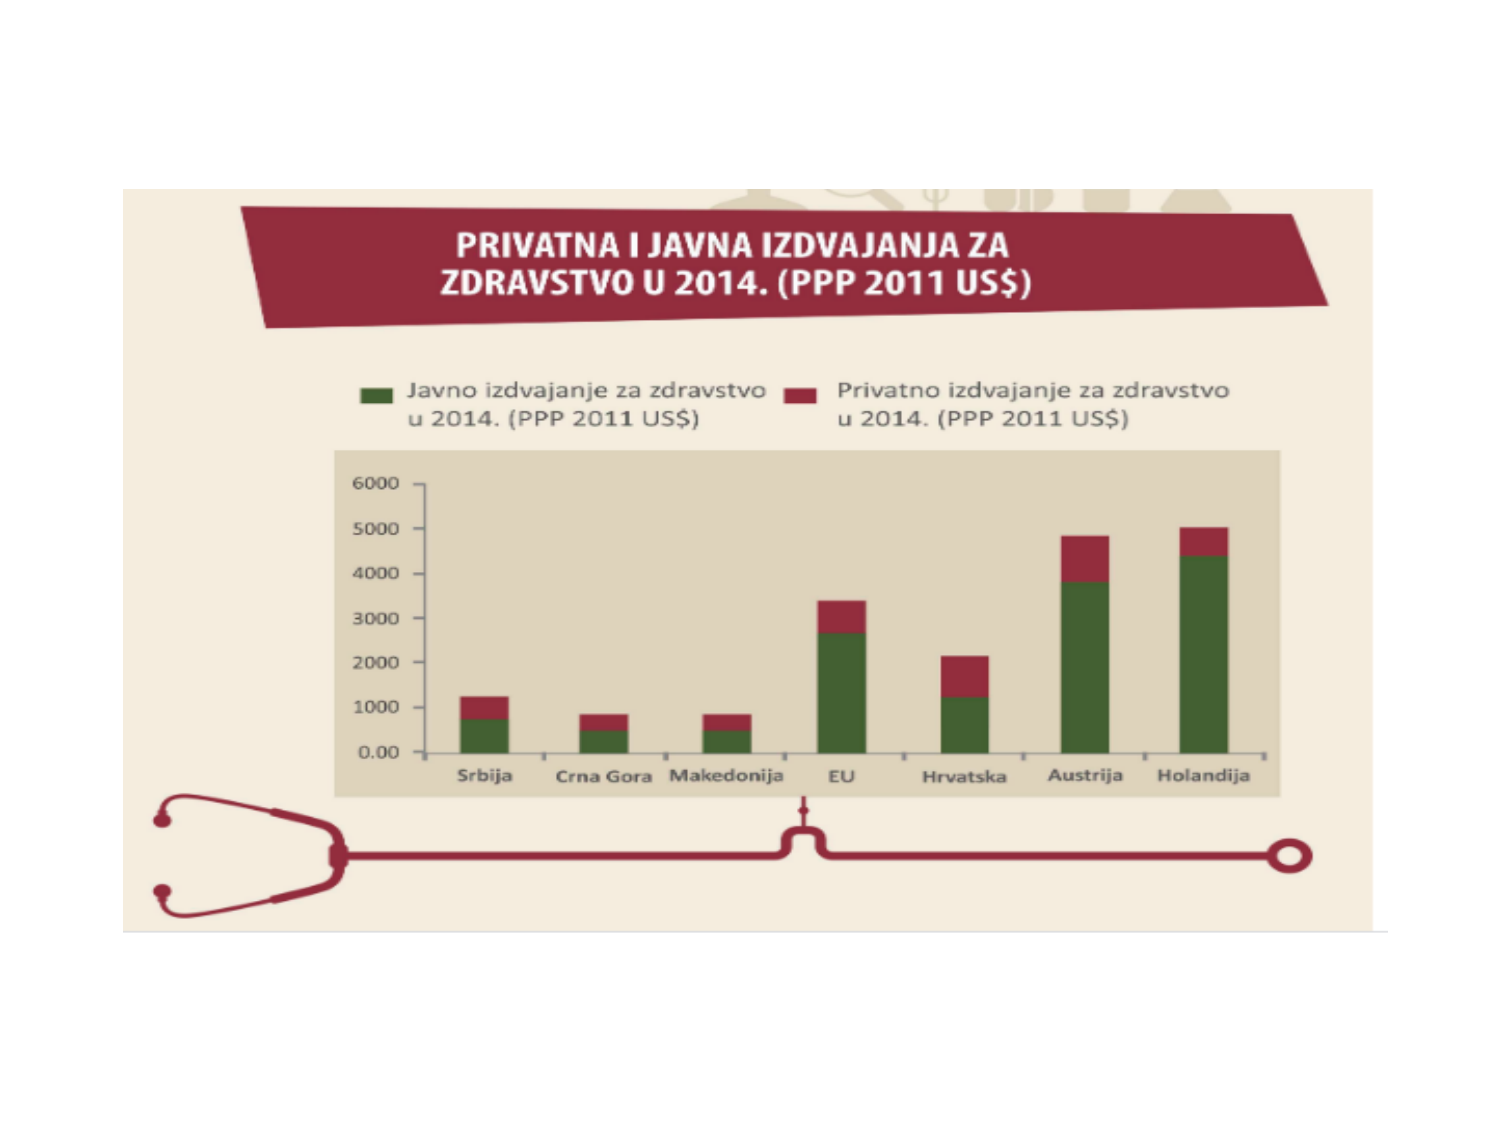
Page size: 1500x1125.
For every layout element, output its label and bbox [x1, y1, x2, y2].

picture [123, 189, 1389, 936]
